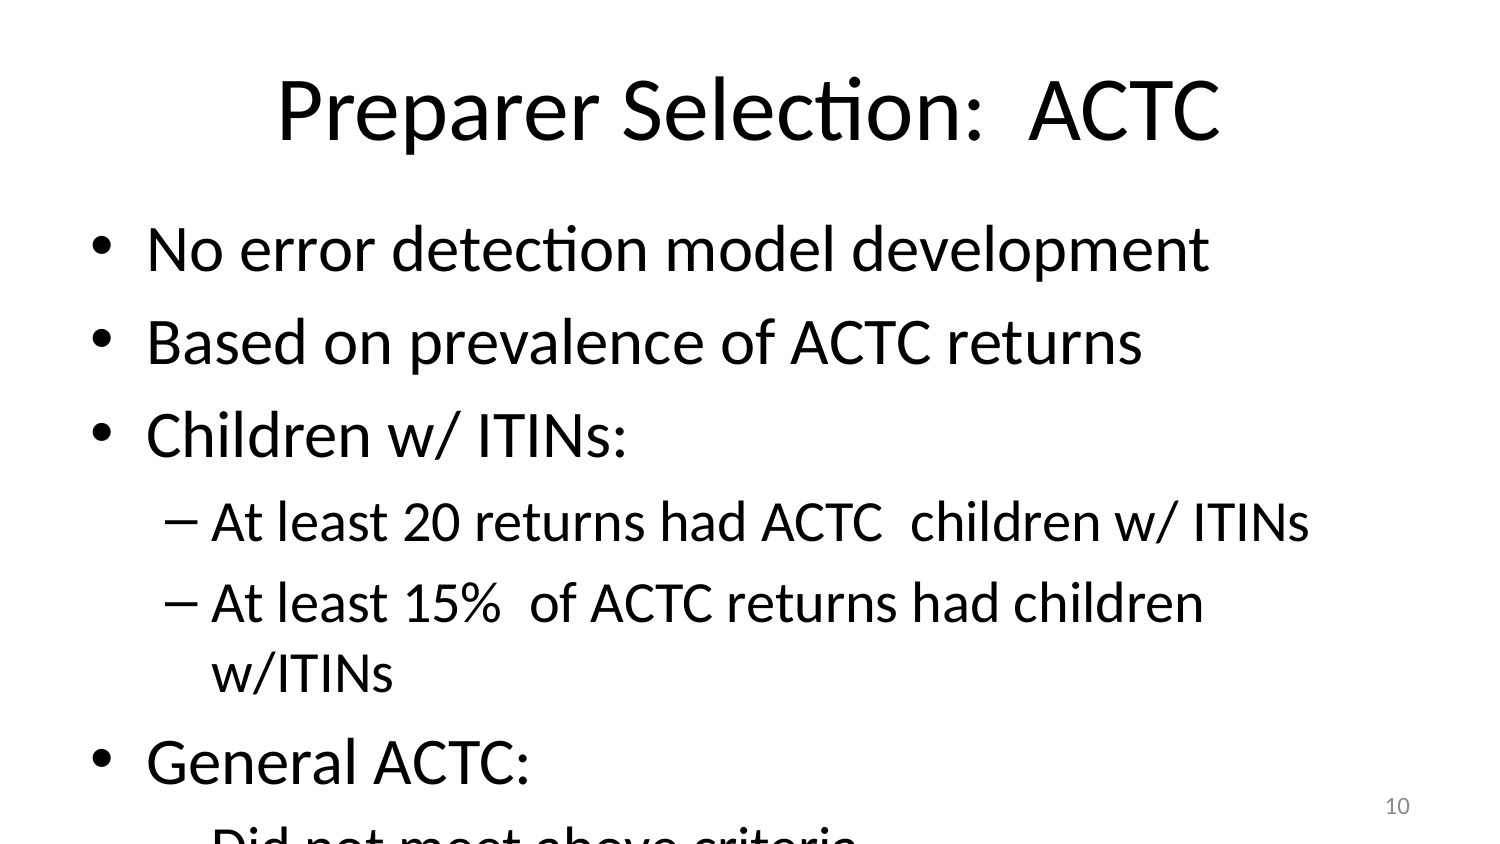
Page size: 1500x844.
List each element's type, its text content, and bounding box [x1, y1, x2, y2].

list No error detection model development Based on prevalence of ACTC returns Children w/ ITINs: At least 20 returns had ACTC children w/ ITINs At least 15% of ACTC returns had children w/ITINs General ACTC: Did not meet above criteria At least 20 returns had ACTC claims Majority of returns had ACTC claims [75, 196, 1425, 754]
title Preparer Selection: ACTC [75, 33, 1425, 175]
slide_number 10 [1074, 782, 1425, 827]
